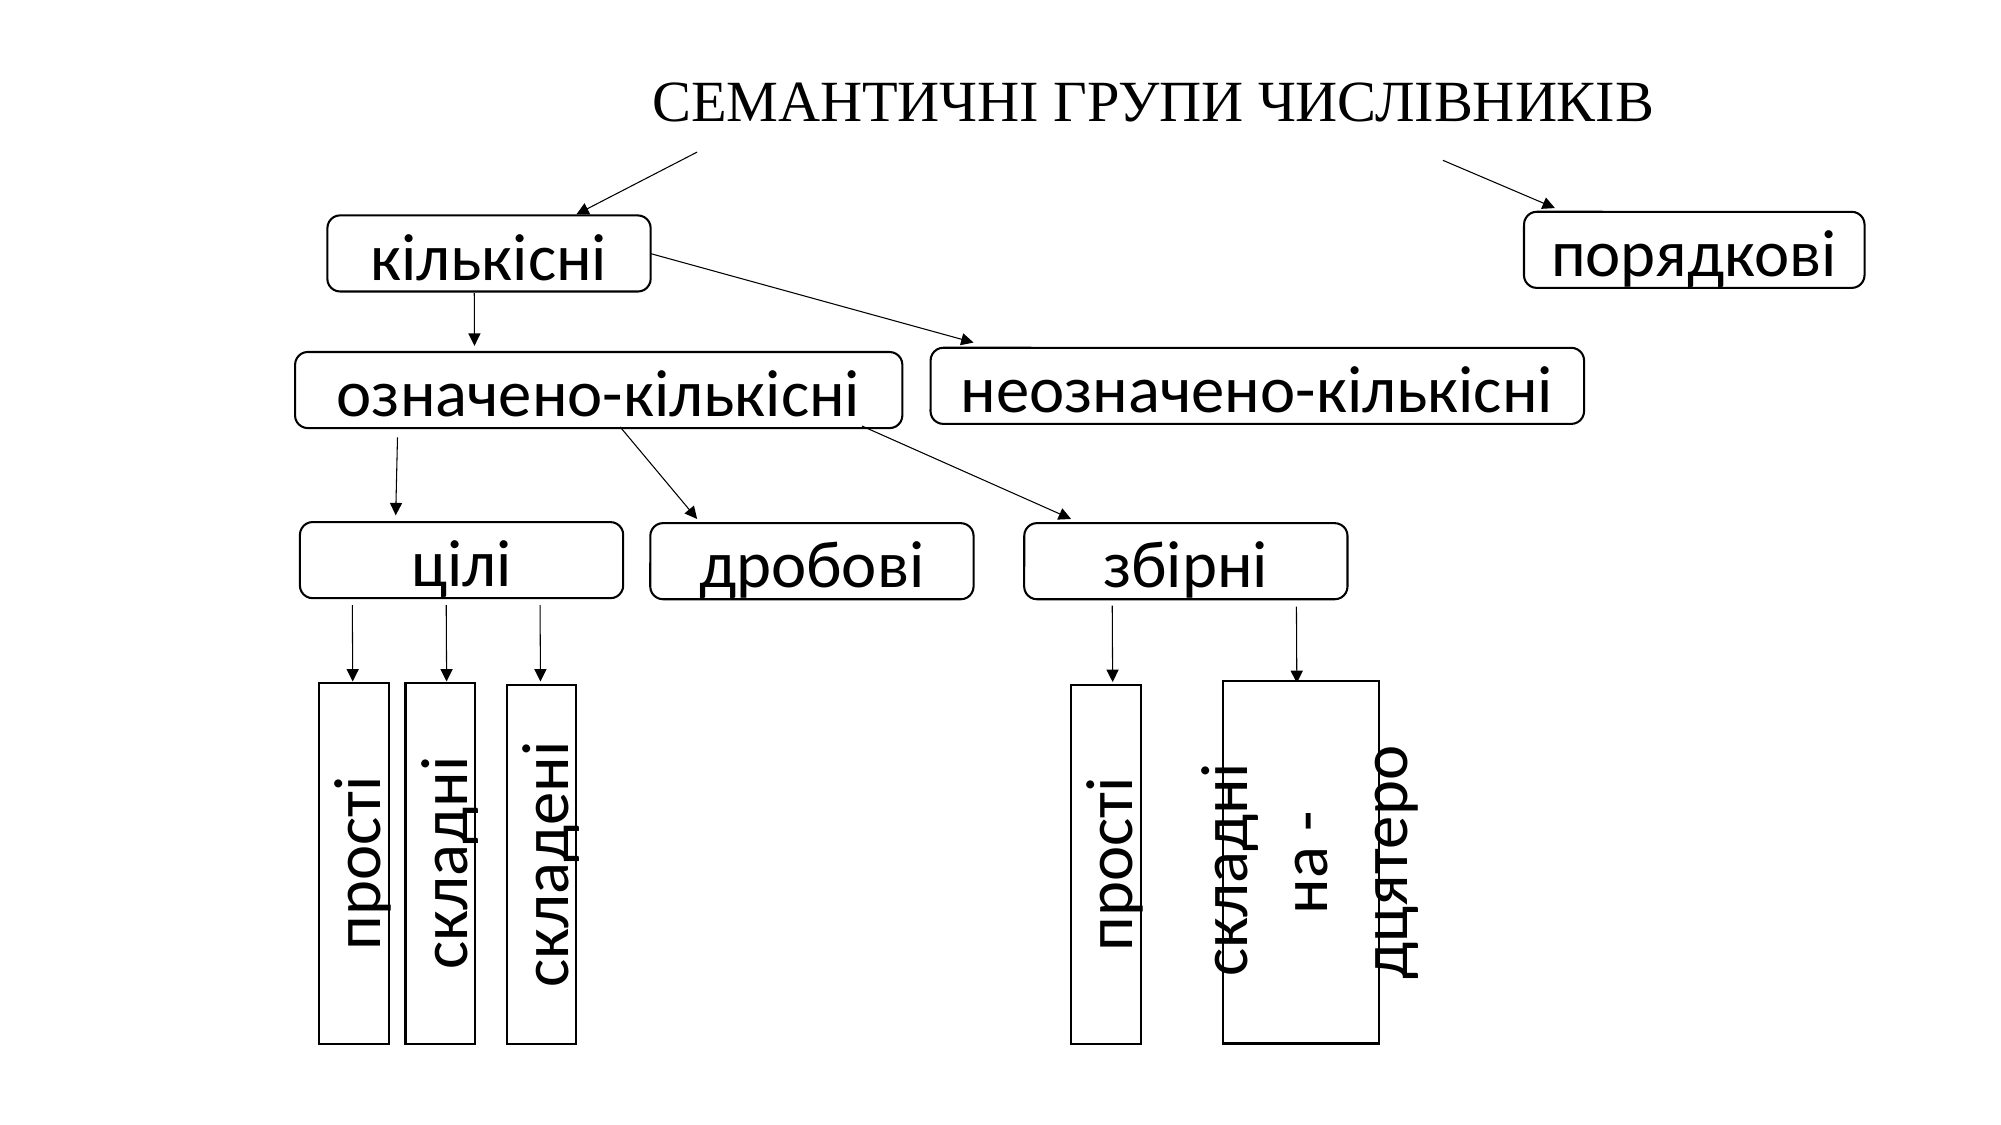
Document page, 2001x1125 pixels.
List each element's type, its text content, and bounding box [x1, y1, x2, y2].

text_box складені [506, 684, 577, 1045]
text_box порядкові [1522, 210, 1866, 289]
text_box прості [318, 682, 390, 1045]
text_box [576, 152, 698, 215]
text_box прості [1070, 684, 1142, 1045]
text_box кількісні [326, 214, 652, 293]
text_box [861, 425, 1072, 519]
text_box СЕМАНТИЧНІ ГРУПИ ЧИСЛІВНИКІВ [612, 21, 1695, 159]
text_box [1442, 160, 1555, 209]
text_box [650, 253, 974, 343]
text_box цілі [298, 521, 625, 600]
text_box складні [404, 682, 476, 1045]
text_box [620, 426, 698, 519]
text_box означено-кількісні [294, 350, 904, 430]
text_box збірні [1023, 522, 1349, 601]
text_box дробові [649, 522, 975, 601]
text_box неозначено-кількісні [929, 346, 1586, 425]
text_box складні на -дцятеро [1222, 680, 1380, 1045]
